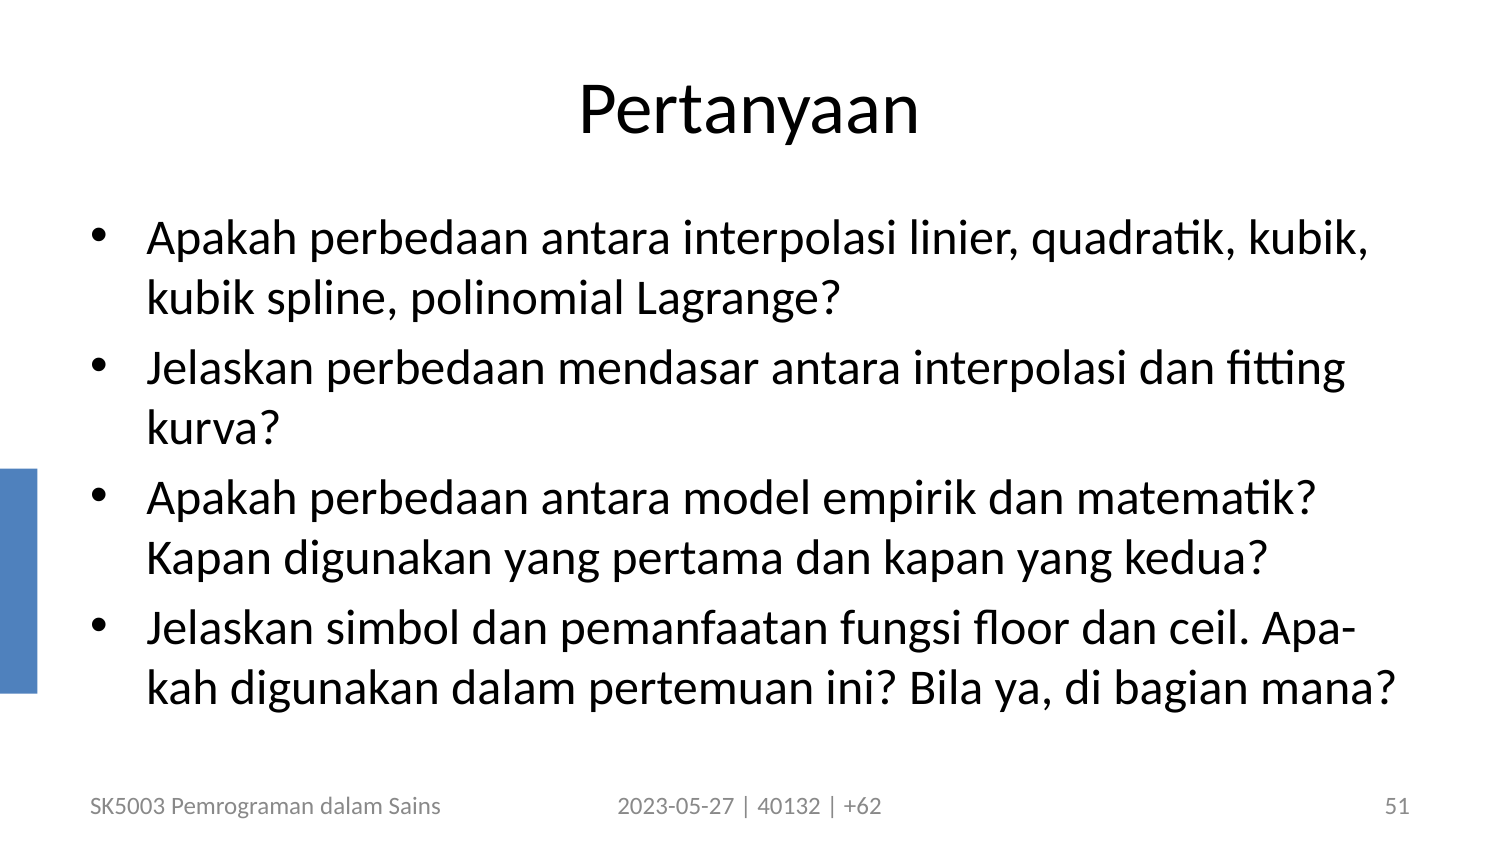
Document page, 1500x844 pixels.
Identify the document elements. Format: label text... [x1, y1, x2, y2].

list Apakah perbedaan antara interpolasi linier, quadratik, kubik, kubik spline, polinomial Lagrange? Jelaskan perbedaan mendasar antara interpolasi dan fitting kurva? Apakah perbedaan antara model empirik dan matematik? Kapan digunakan yang pertama dan kapan yang kedua? Jelaskan simbol dan pemanfaatan fungsi floor dan ceil. Apa-kah digunakan dalam pertemuan ini? Bila ya, di bagian mana? [74, 196, 1426, 754]
slide_number 51 [1074, 782, 1425, 827]
title Pertanyaan [74, 33, 1426, 175]
slide_number SK5003 Pemrograman dalam Sains [75, 782, 463, 827]
footer 2023-05-27 | 40132 | +62 [512, 782, 988, 827]
